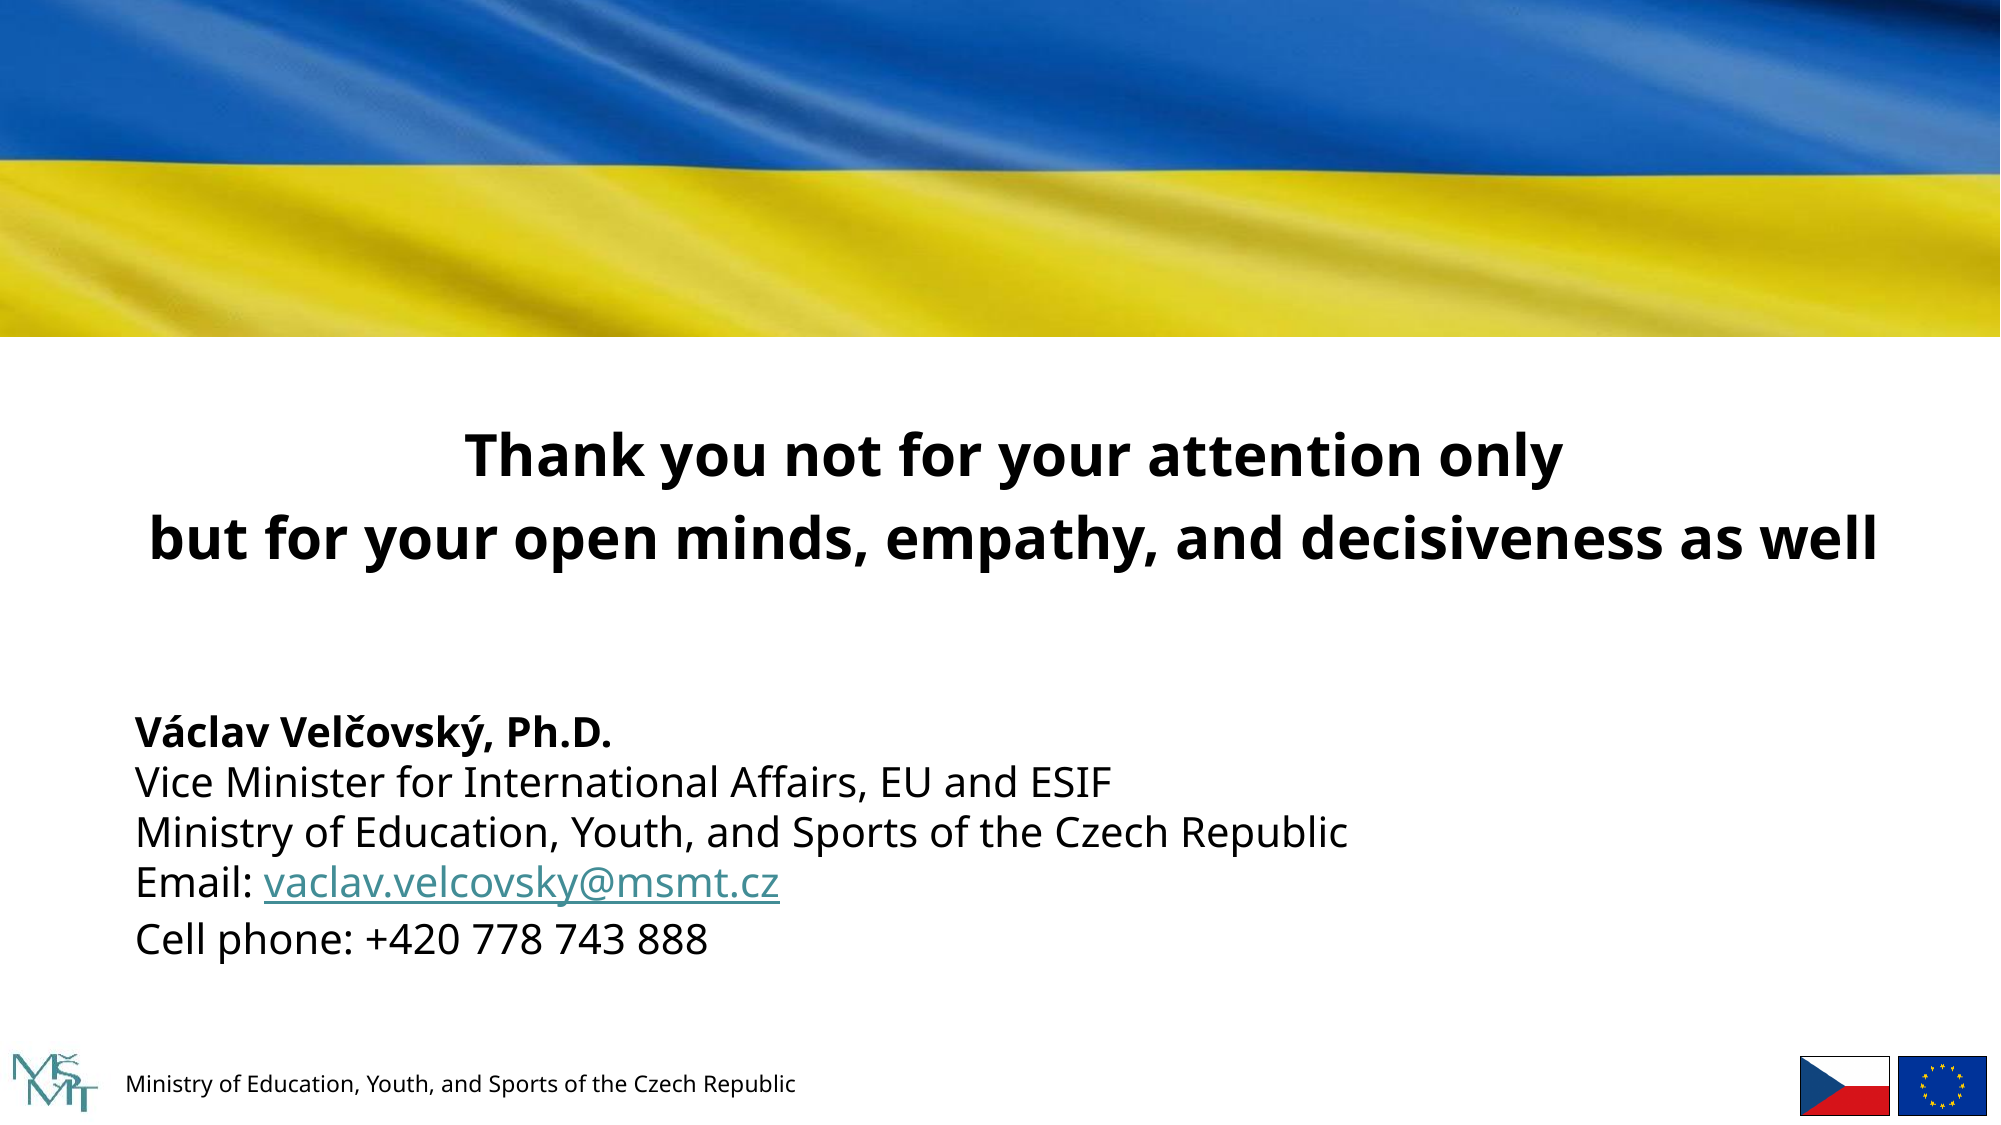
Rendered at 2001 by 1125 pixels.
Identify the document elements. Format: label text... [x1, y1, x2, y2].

picture [0, 0, 2000, 337]
list Thank you not for your attention only but for your open minds, empathy, and decisiveness as well Václav Velčovský, Ph.D. Vice Minister for International Affairs, EU and ESIF Ministry of Education, Youth, and Sports of the Czech Republic Email: vaclav.velcovsky@msmt.cz Cell phone: +420 778 743 888 [119, 337, 1909, 1014]
text_box Ministry of Education, Youth, and Sports of the Czech Republic [111, 1062, 1458, 1105]
picture [0, 1041, 111, 1125]
picture [1898, 1056, 1988, 1116]
picture [1800, 1056, 1890, 1116]
